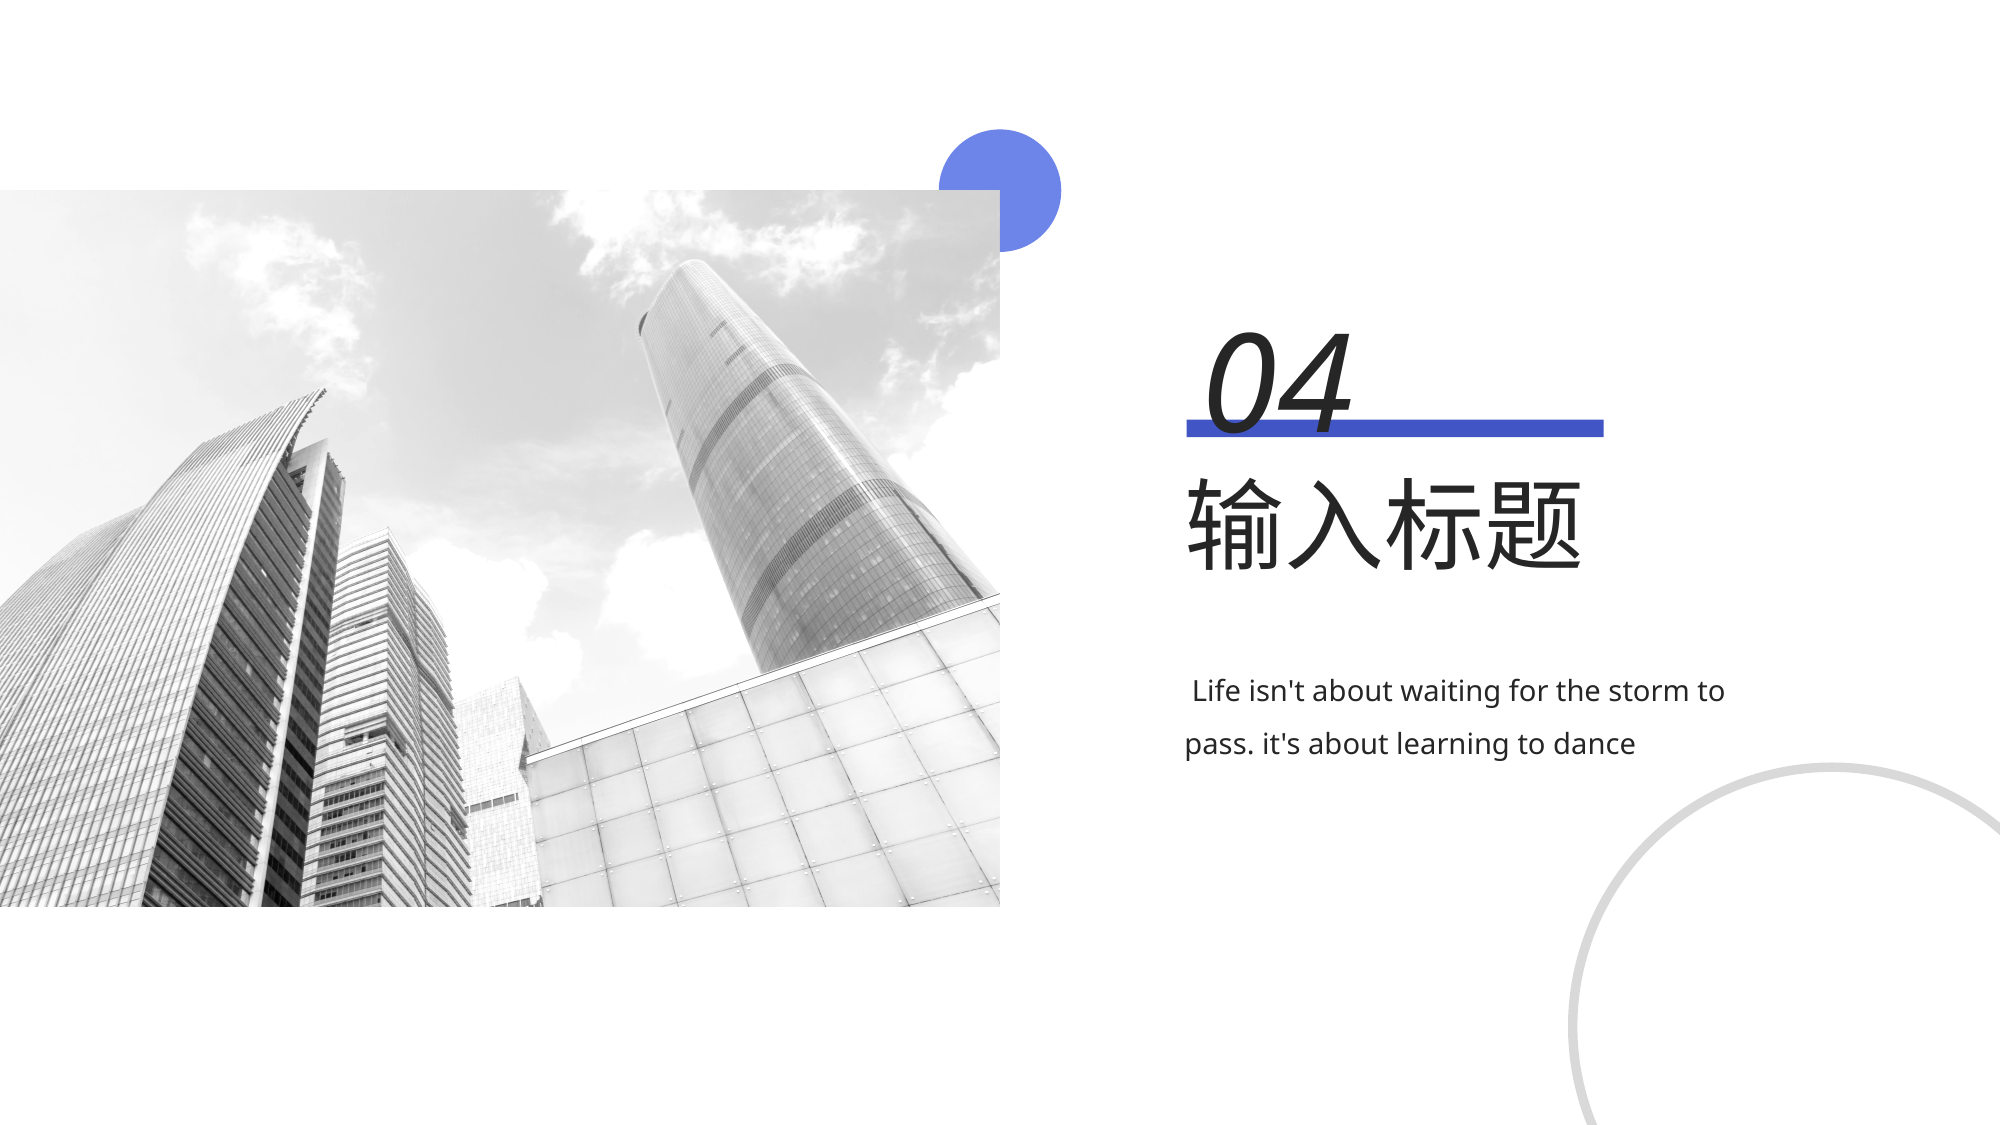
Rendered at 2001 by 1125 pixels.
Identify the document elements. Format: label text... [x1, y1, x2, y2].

text_box 输入标题 [1169, 455, 1622, 590]
text_box 04 [1186, 287, 1486, 455]
picture [0, 190, 1000, 908]
text_box Life isn't about waiting for the storm to pass. it's about learning to dance [1169, 647, 1756, 768]
text_box [1571, 766, 2000, 1125]
text_box [937, 128, 1063, 253]
text_box [1486, 419, 1605, 438]
